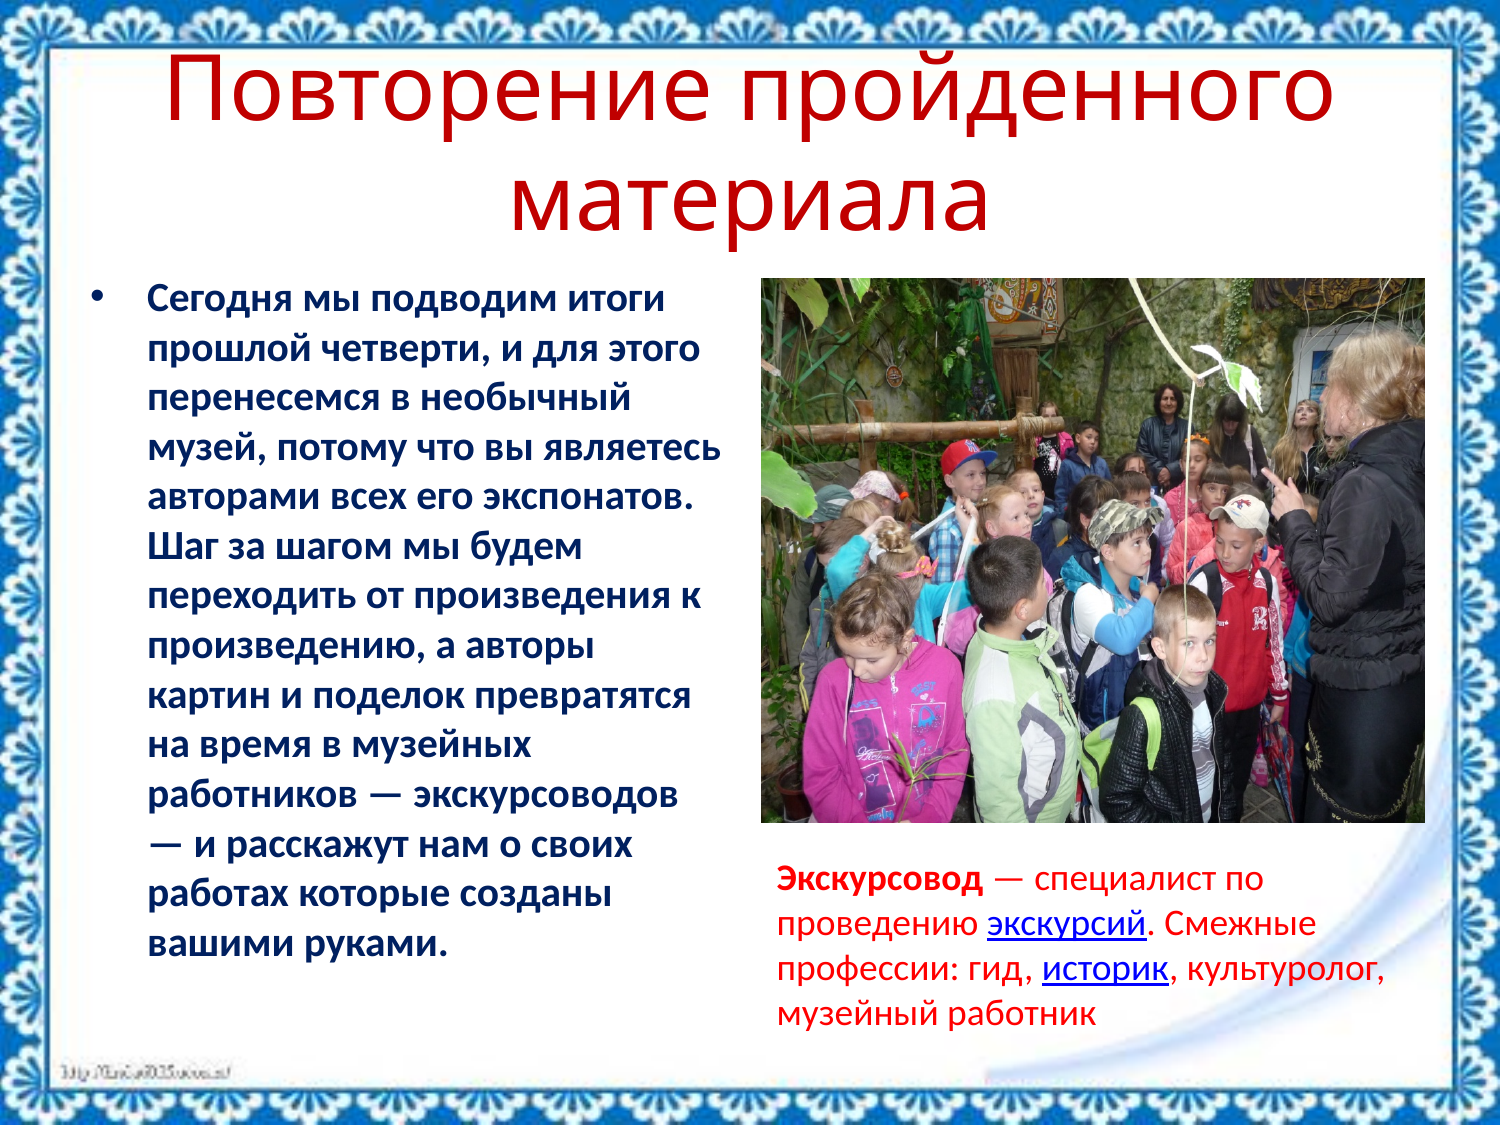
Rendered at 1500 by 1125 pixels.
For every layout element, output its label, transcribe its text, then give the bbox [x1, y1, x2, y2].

title Повторение пройденного материала [75, 45, 1425, 233]
list Сегодня мы подводим итоги прошлой четверти, и для этого перенесемся в необычный музей, потому что вы являетесь авторами всех его экспонатов. Шаг за шагом мы будем переходить от произведения к произведению, а авторы картин и поделок превратятся на время в музейных работников — экскурсоводов — и расскажут нам о своих работах которые созданы вашими руками. [75, 262, 738, 1005]
picture [0, 0, 1500, 1125]
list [761, 278, 1425, 823]
text_box Экскурсовод — специалист по проведению экскурсий. Смежные профессии: гид, историк, культуролог, музейный работник [761, 845, 1436, 1041]
